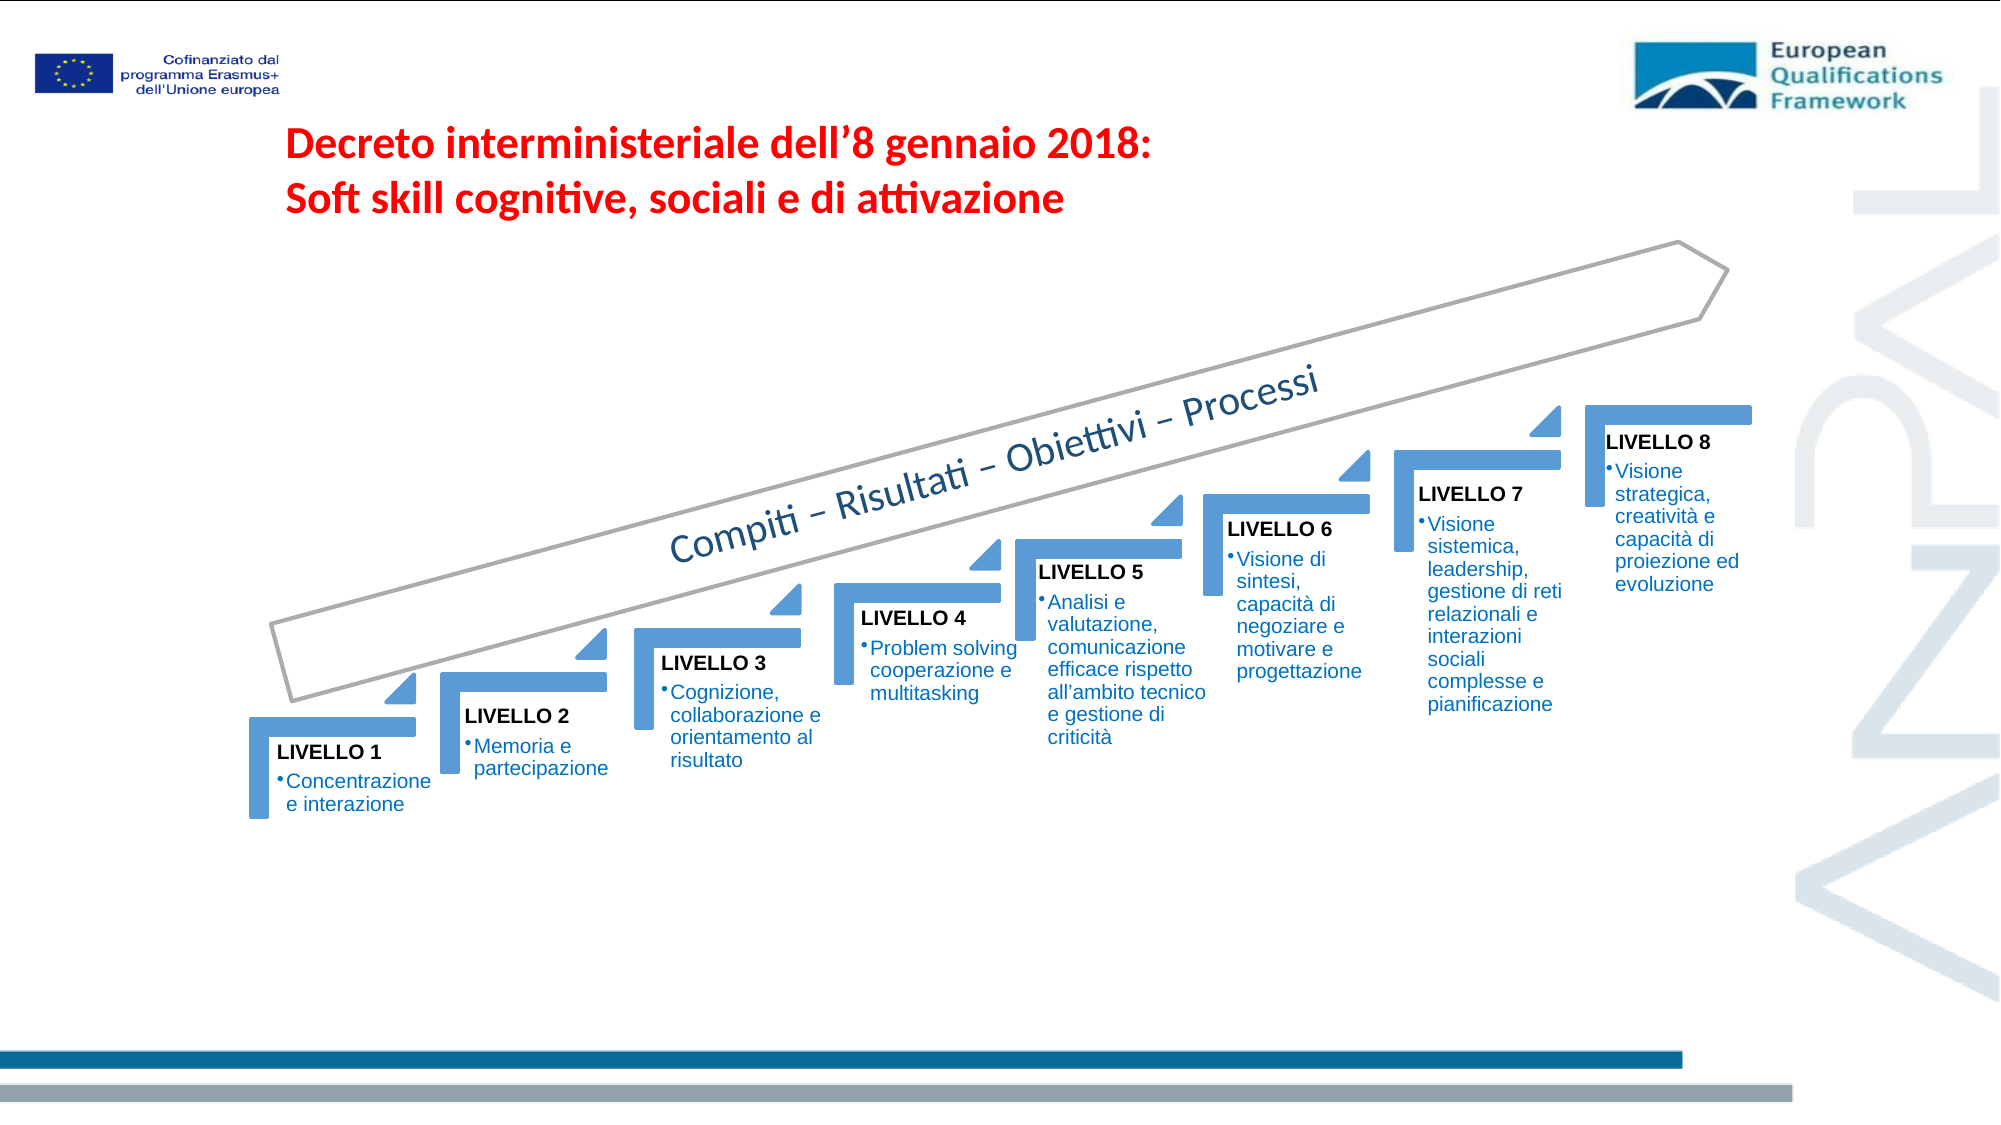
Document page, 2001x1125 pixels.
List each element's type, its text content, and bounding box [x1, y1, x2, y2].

picture [0, 0, 2001, 1125]
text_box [250, 237, 1751, 1034]
text_box Decreto interministeriale dell’8 gennaio 2018: Soft skill cognitive, sociali e di attivazione [270, 104, 1514, 230]
